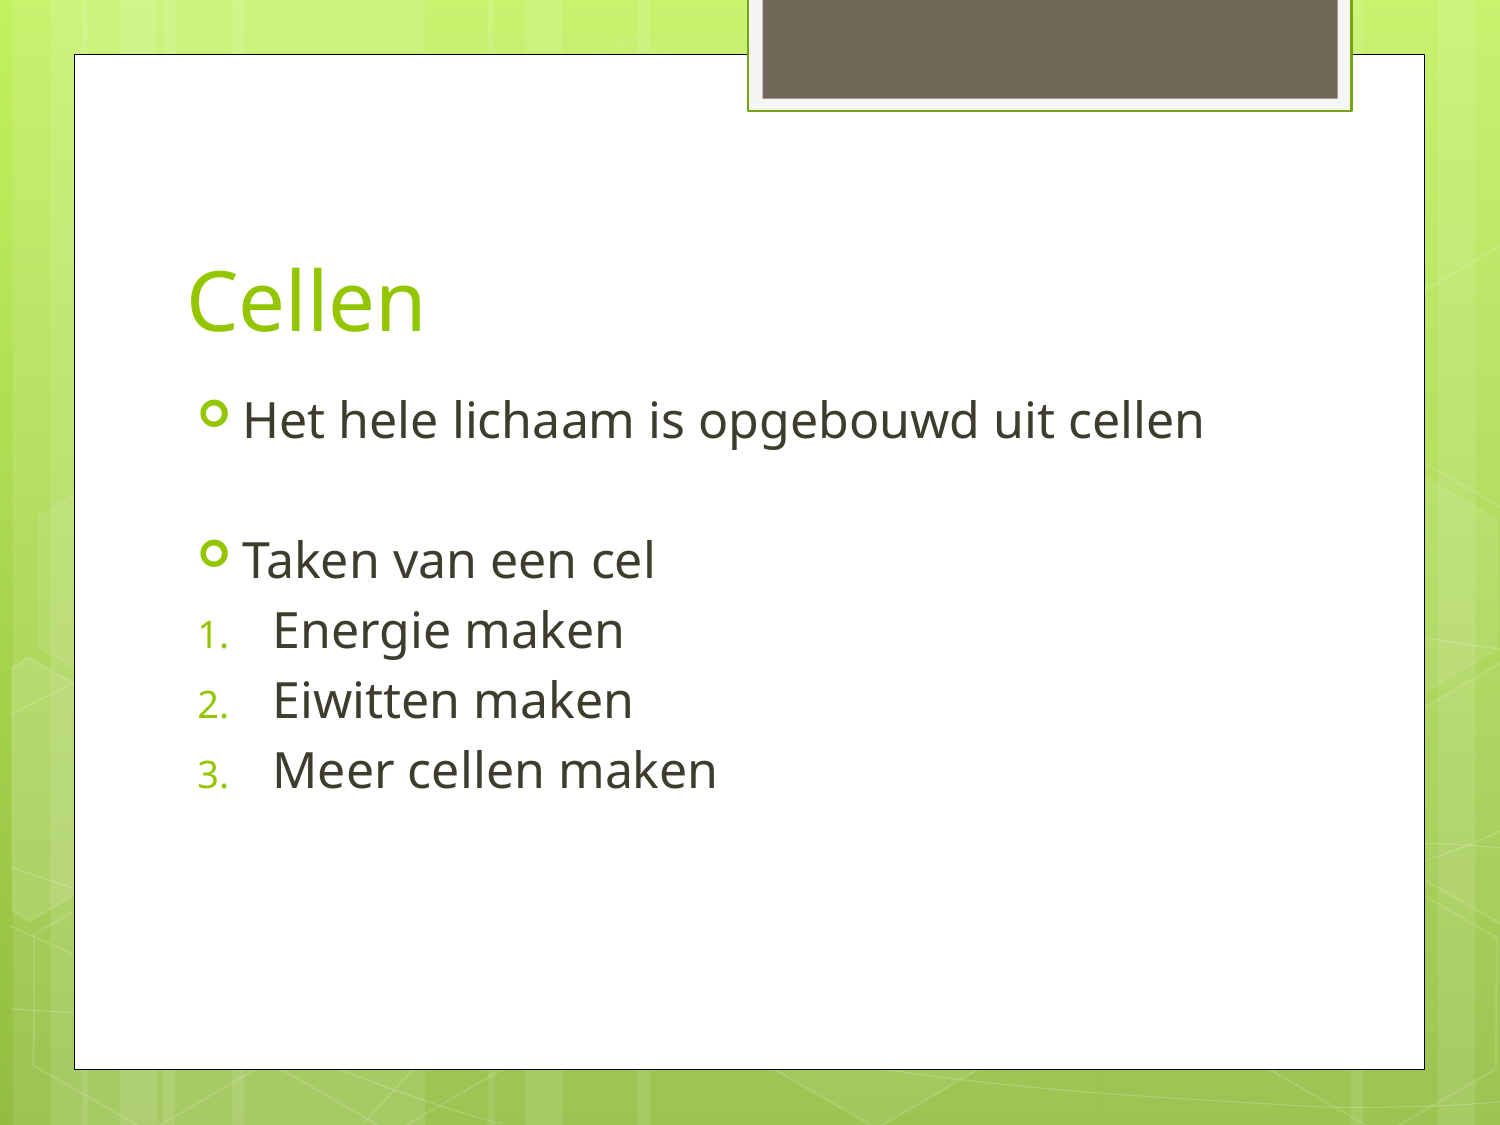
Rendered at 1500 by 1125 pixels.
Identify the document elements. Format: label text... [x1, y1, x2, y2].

title Cellen [171, 168, 1324, 357]
list Het hele lichaam is opgebouwd uit cellen Taken van een cel Energie maken Eiwitten maken Meer cellen maken [171, 381, 1283, 957]
